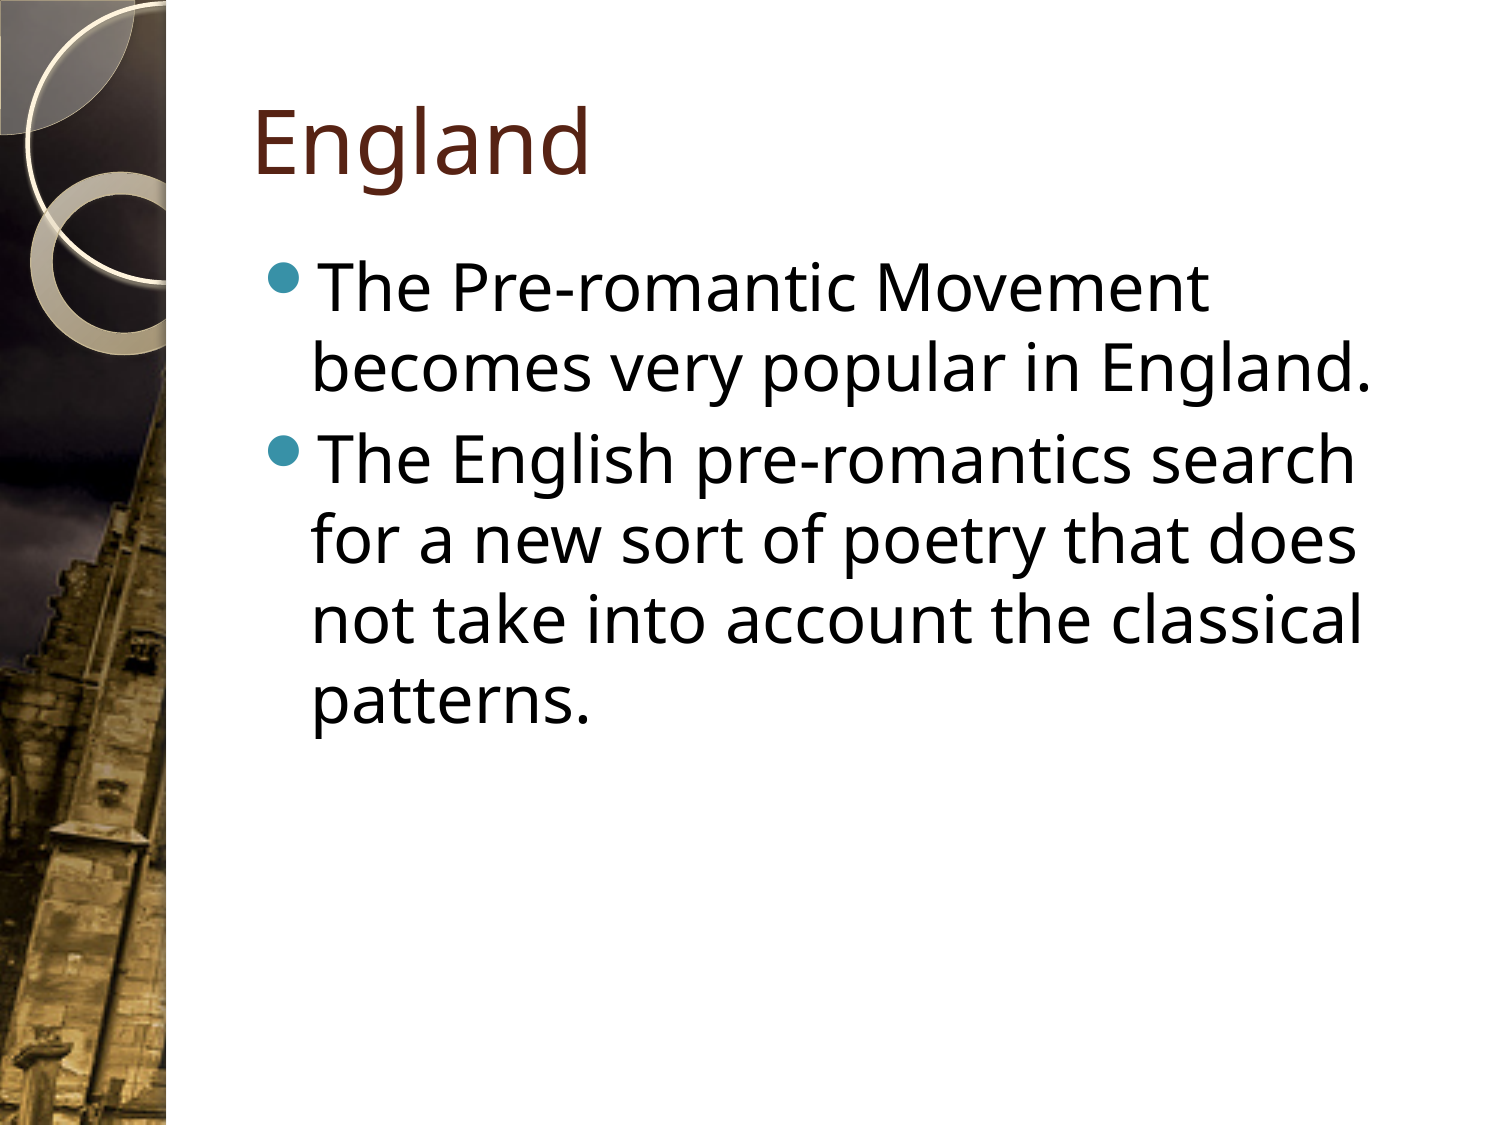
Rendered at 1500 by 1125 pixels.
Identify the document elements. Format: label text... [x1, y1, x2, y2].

picture [62, 195, 160, 280]
picture [0, 134, 166, 1125]
list The Pre-romantic Movement becomes very popular in England. The English pre-romantics search for a new sort of poetry that does not take into account the classical patterns. [235, 237, 1466, 1025]
picture [32, 13, 160, 207]
picture [136, 0, 164, 4]
title England [235, 45, 1466, 233]
picture [53, 241, 160, 332]
